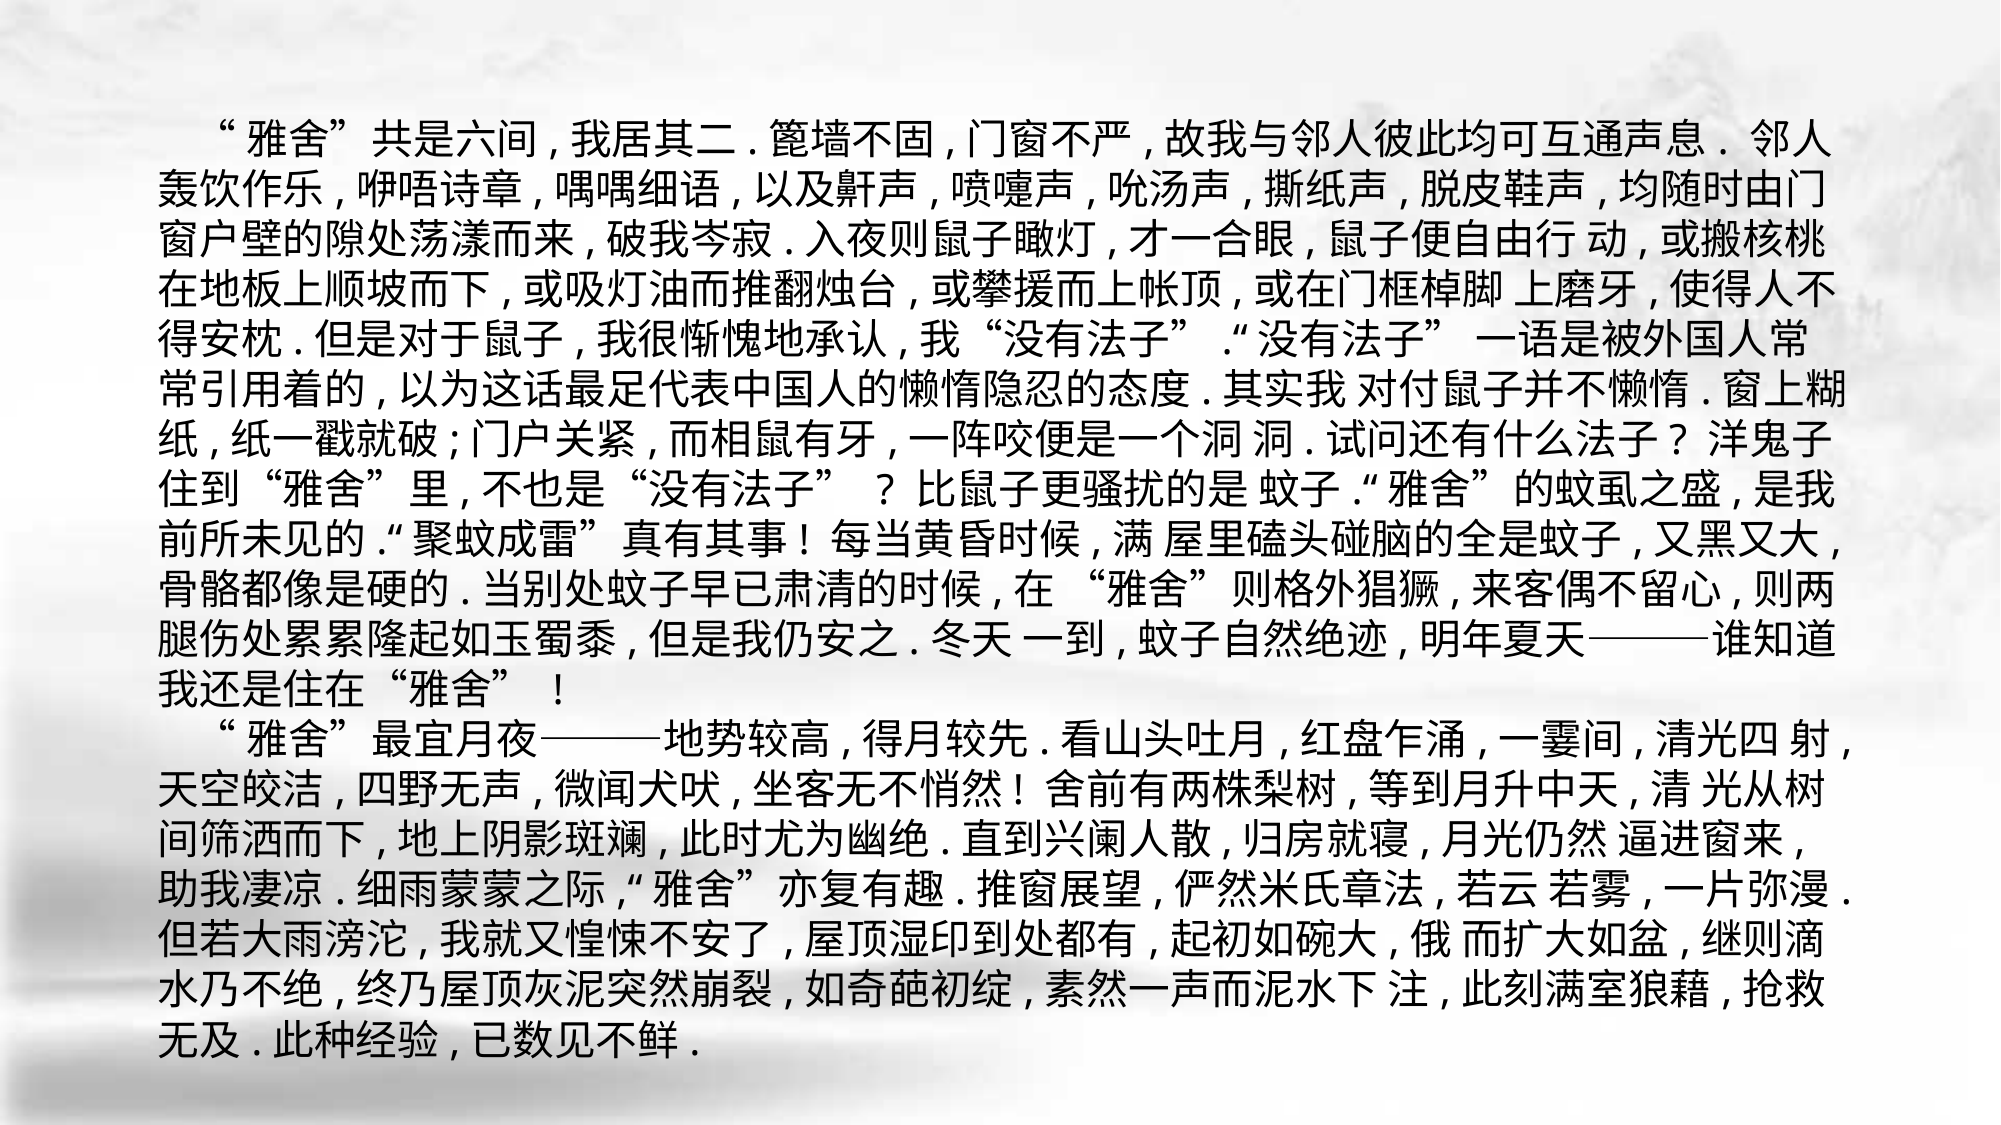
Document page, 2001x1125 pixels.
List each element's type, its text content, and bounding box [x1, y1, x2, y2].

text_box “雅舍”共是六间,我居其二.篦墙不固,门窗不严,故我与邻人彼此均可互通声息. 邻人轰饮作乐,咿唔诗章,喁喁细语,以及鼾声,喷嚏声,吮汤声,撕纸声,脱皮鞋声,均随时由门窗户壁的隙处荡漾而来,破我岑寂.入夜则鼠子瞰灯,才一合眼,鼠子便自由行 动,或搬核桃在地板上顺坡而下,或吸灯油而推翻烛台,或攀援而上帐顶,或在门框棹脚 上磨牙,使得人不得安枕.但是对于鼠子,我很惭愧地承认,我“没有法子”.“没有法子” 一语是被外国人常常引用着的,以为这话最足代表中国人的懒惰隐忍的态度.其实我 对付鼠子并不懒惰.窗上糊纸,纸一戳就破;门户关紧,而相鼠有牙,一阵咬便是一个洞 洞.试问还有什么法子? 洋鬼子住到“雅舍”里,不也是“没有法子” ? 比鼠子更骚扰的是 蚊子.“雅舍”的蚊虱之盛,是我前所未见的.“聚蚊成雷”真有其事! 每当黄昏时候,满 屋里磕头碰脑的全是蚊子,又黑又大,骨骼都像是硬的.当别处蚊子早已肃清的时候,在 “雅舍”则格外猖獗,来客偶不留心,则两腿伤处累累隆起如玉蜀黍,但是我仍安之.冬天 一到,蚊子自然绝迹,明年夏天———谁知道我还是住在“雅舍” ! “雅舍”最宜月夜———地势较高,得月较先.看山头吐月,红盘乍涌,一霎间,清光四 射,天空皎洁,四野无声,微闻犬吠,坐客无不悄然! 舍前有两株梨树,等到月升中天,清 光从树间筛洒而下,地上阴影斑斓,此时尤为幽绝.直到兴阑人散,归房就寝,月光仍然 逼进窗来,助我凄凉.细雨蒙蒙之际,“雅舍”亦复有趣.推窗展望,俨然米氏章法,若云 若雾,一片弥漫.但若大雨滂沱,我就又惶悚不安了,屋顶湿印到处都有,起初如碗大,俄 而扩大如盆,继则滴水乃不绝,终乃屋顶灰泥突然崩裂,如奇葩初绽,素然一声而泥水下 注,此刻满室狼藉,抢救无及.此种经验,已数见不鲜. [142, 105, 1864, 1071]
picture [0, 0, 2001, 1125]
